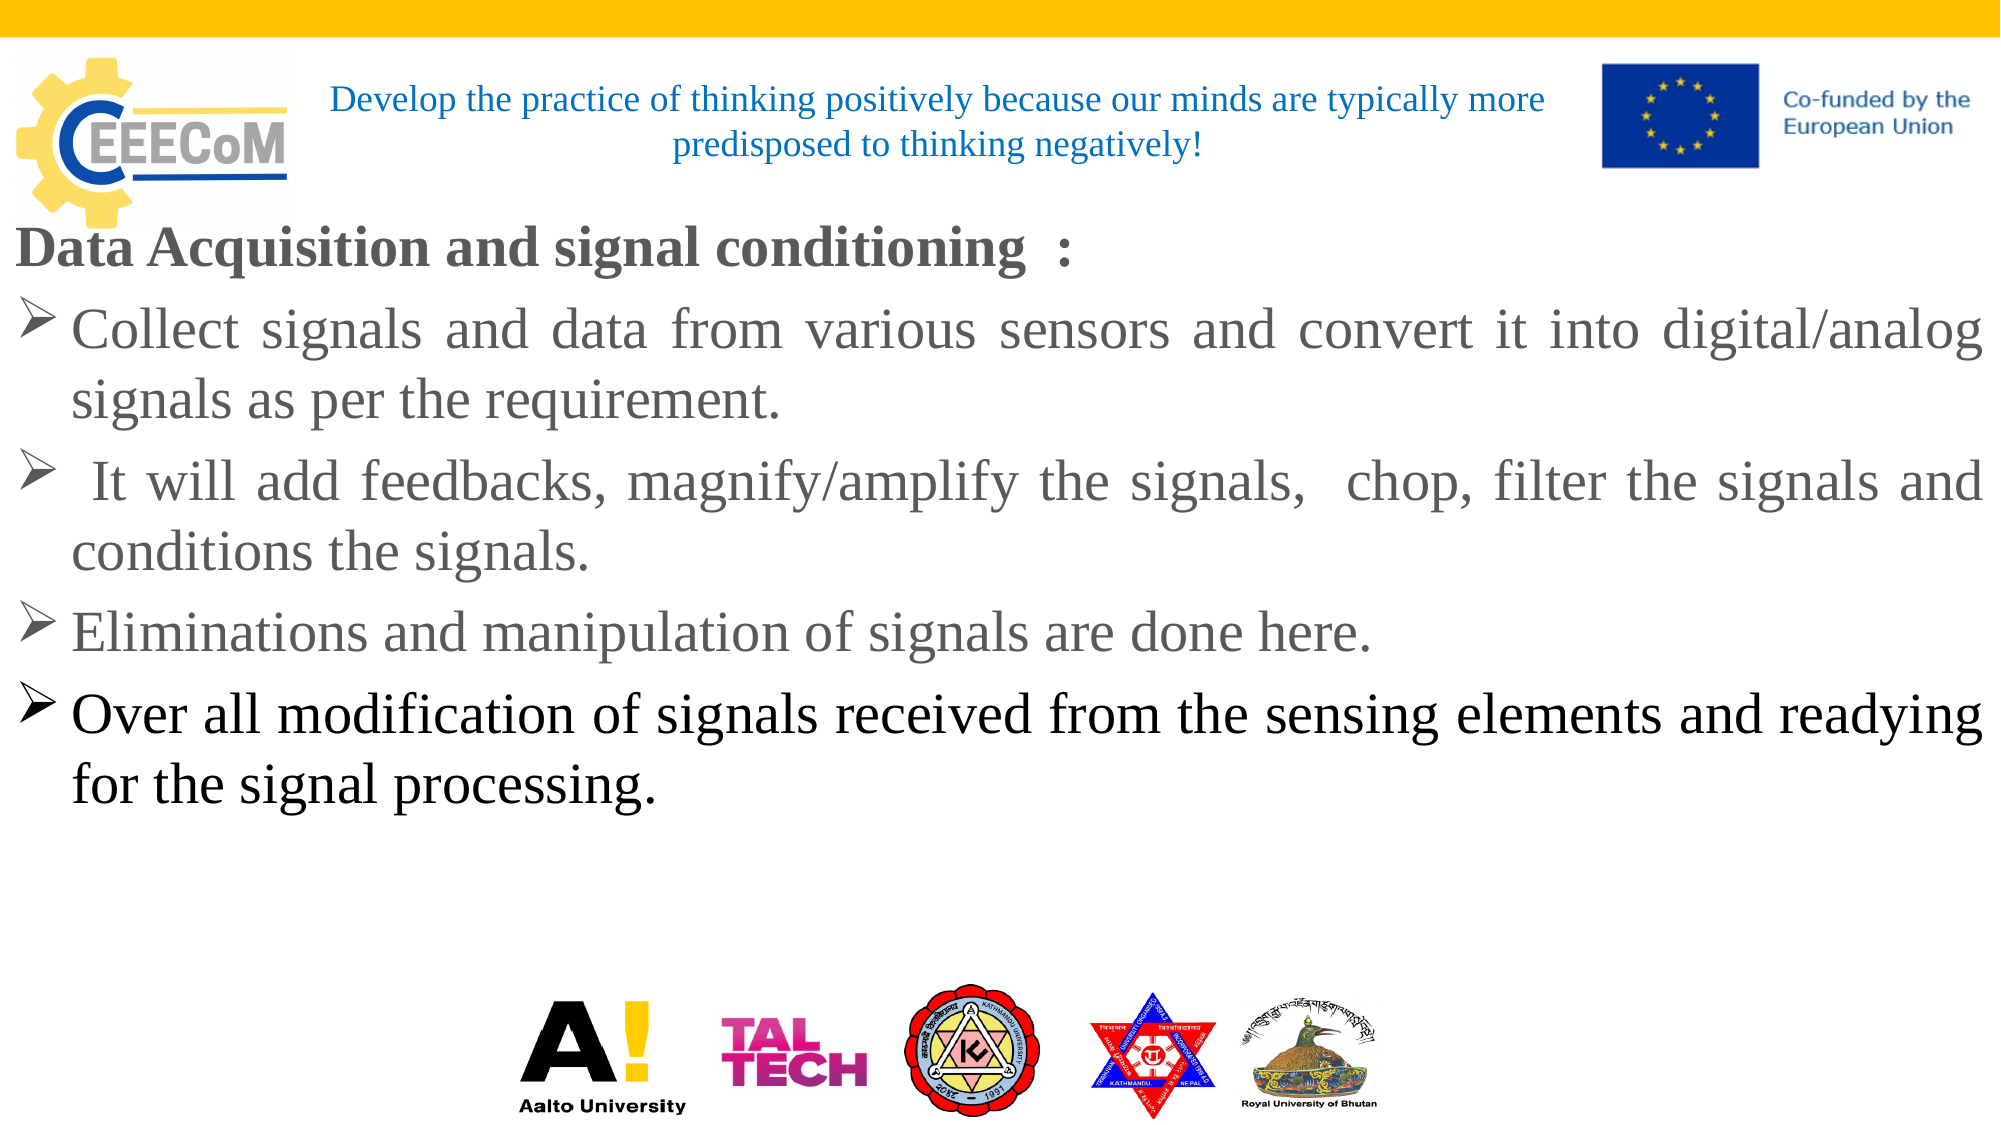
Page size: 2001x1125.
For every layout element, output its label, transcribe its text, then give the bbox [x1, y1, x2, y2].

picture [11, 50, 299, 201]
picture [512, 984, 1382, 1125]
picture [1595, 46, 2000, 181]
list Data Acquisition and signal conditioning : Collect signals and data from various sensors and convert it into digital/analog signals as per the requirement. It will add feedbacks, magnify/amplify the signals, chop, filter the signals and conditions the signals. Eliminations and manipulation of signals are done here. Over all modification of signals received from the sensing elements and readying for the signal processing. [0, 201, 2000, 975]
title Develop the practice of thinking positively because our minds are typically more predisposed to thinking negatively! [312, 37, 1565, 201]
